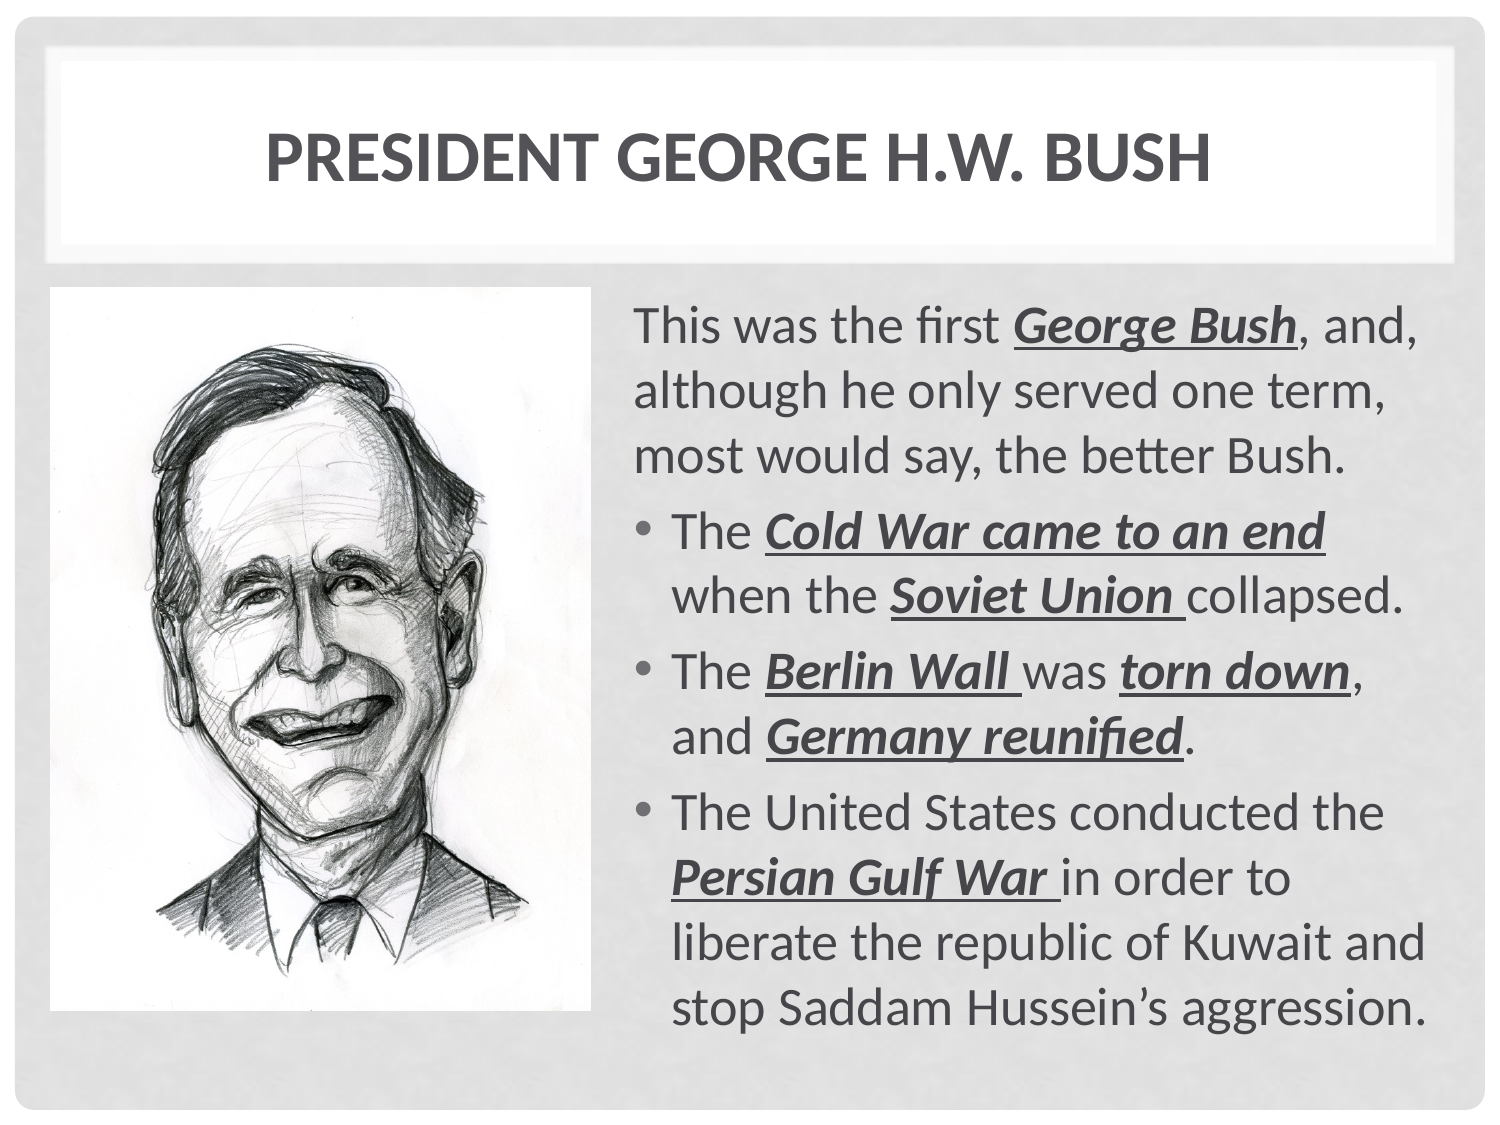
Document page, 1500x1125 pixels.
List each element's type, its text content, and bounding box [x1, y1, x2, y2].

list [49, 287, 591, 1011]
title President George H.W. Bush [69, 66, 1425, 238]
list This was the first George Bush, and, although he only served one term, most would say, the better Bush. The Cold War came to an end when the Soviet Union collapsed. The Berlin Wall was torn down, and Germany reunified. The United States conducted the Persian Gulf War in order to liberate the republic of Kuwait and stop Saddam Hussein’s aggression. [600, 281, 1463, 1088]
